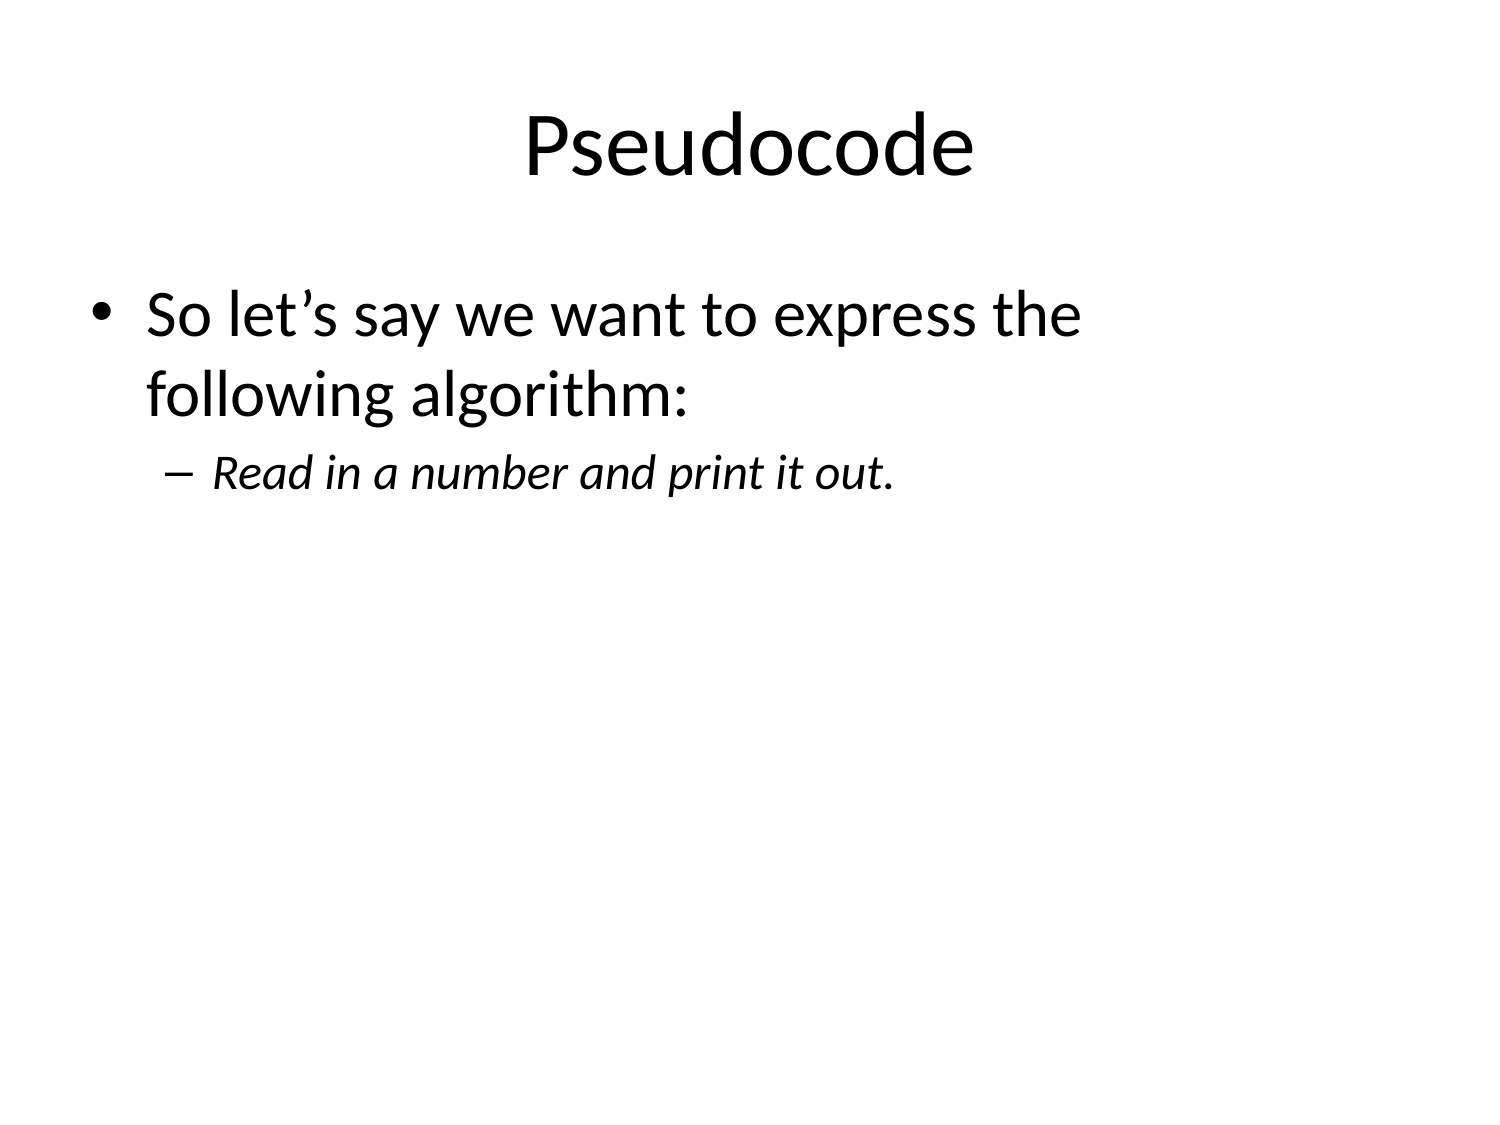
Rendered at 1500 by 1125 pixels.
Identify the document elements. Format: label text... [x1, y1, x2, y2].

list So let’s say we want to express the following algorithm: Read in a number and print it out. [75, 262, 1317, 1005]
title Pseudocode [75, 45, 1425, 233]
